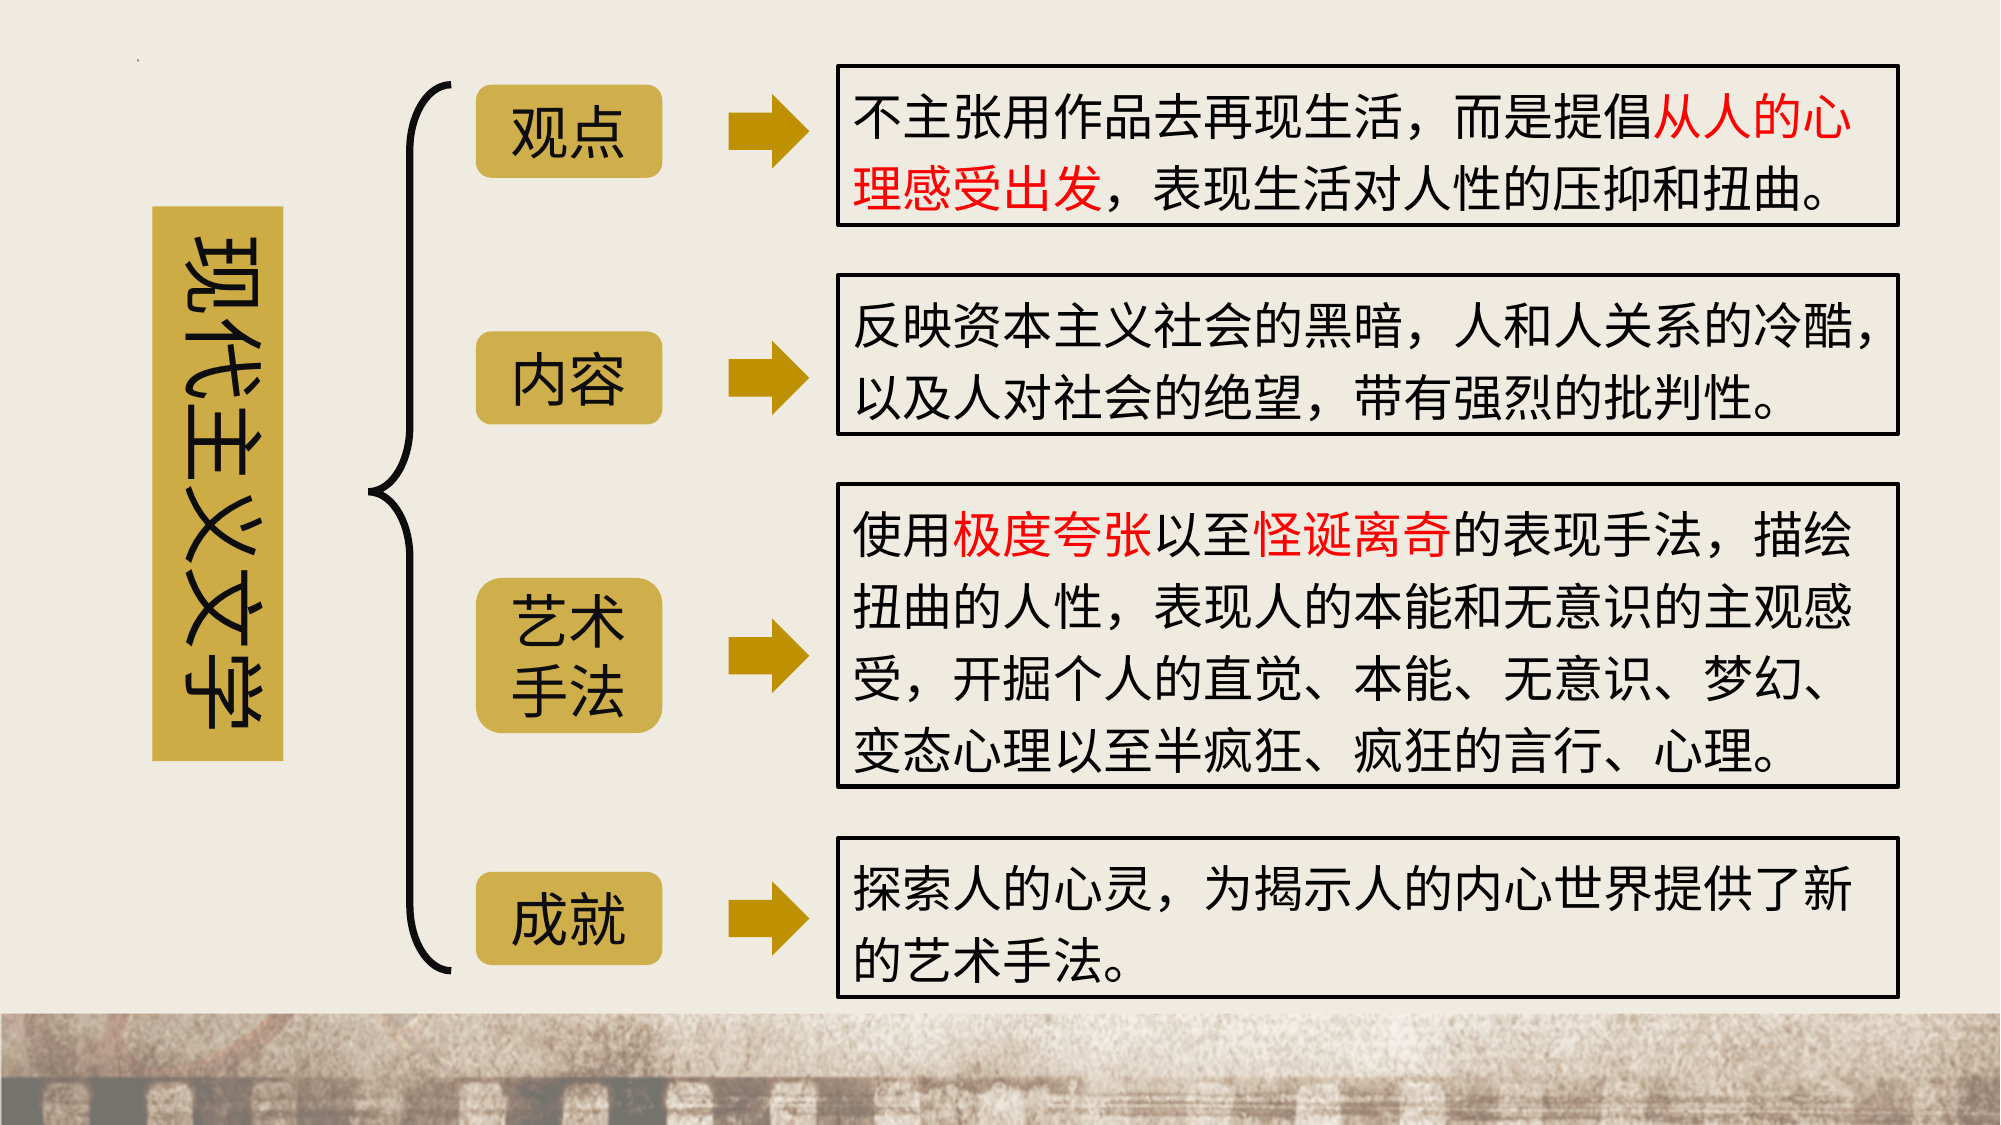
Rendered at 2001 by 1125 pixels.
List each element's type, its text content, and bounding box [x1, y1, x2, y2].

text_box 艺术 手法 [474, 576, 664, 735]
text_box 不主张用作品去再现生活，而是提倡从人的心理感受出发，表现生活对人性的压抑和扭曲。 [838, 65, 1899, 225]
text_box 使用极度夸张以至怪诞离奇的表现手法，描绘扭曲的人性，表现人的本能和无意识的主观感受，开掘个人的直觉、本能、无意识、梦幻、变态心理以至半疯狂、疯狂的言行、心理。 [838, 483, 1899, 787]
text_box [727, 615, 811, 696]
text_box [727, 878, 811, 959]
text_box 探索人的心灵，为揭示人的内心世界提供了新的艺术手法。 [838, 838, 1899, 997]
text_box [727, 91, 811, 172]
text_box 观点 [474, 83, 664, 179]
text_box 反映资本主义社会的黑暗，人和人关系的冷酷，以及人对社会的绝望，带有强烈的批判性。 [838, 274, 1899, 434]
text_box 成就 [474, 870, 664, 967]
text_box 现代主义文学 [152, 206, 284, 762]
text_box [727, 338, 811, 418]
text_box 内容 [474, 330, 664, 426]
text_box [368, 84, 452, 972]
